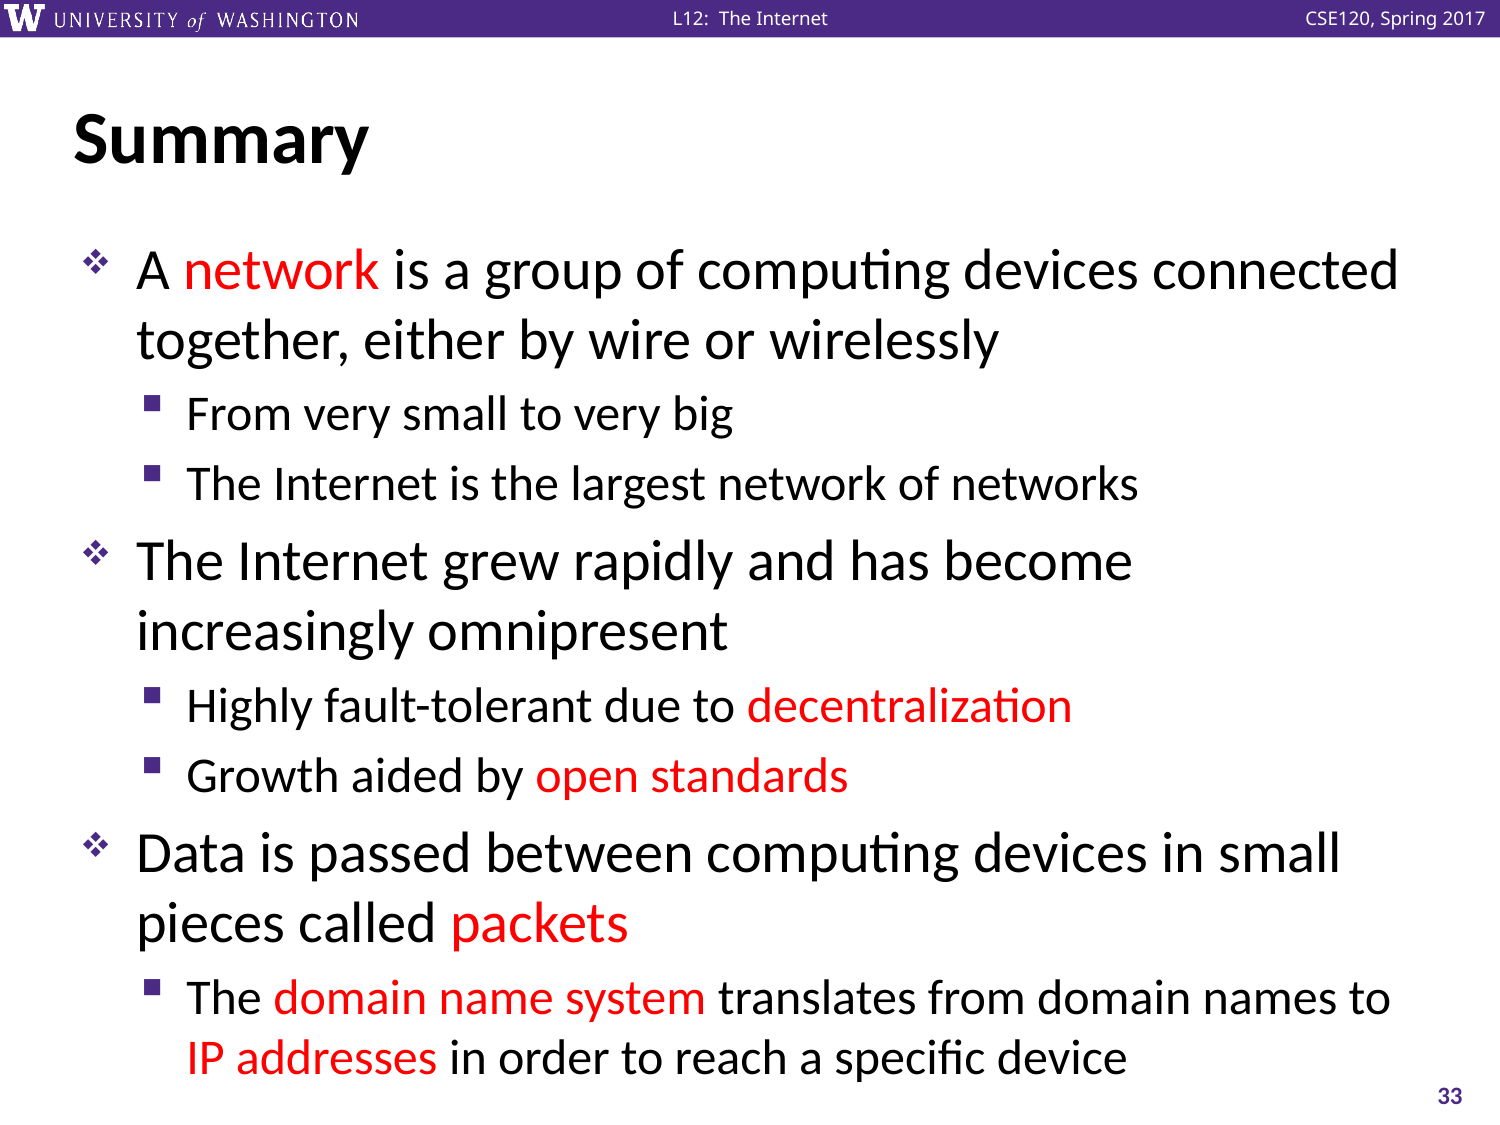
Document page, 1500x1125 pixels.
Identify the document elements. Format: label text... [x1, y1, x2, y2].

list A network is a group of computing devices connected together, either by wire or wirelessly From very small to very big The Internet is the largest network of networks The Internet grew rapidly and has become increasingly omnipresent Highly fault-tolerant due to decentralization Growth aided by open standards Data is passed between computing devices in small pieces called packets The domain name system translates from domain names to IP addresses in order to reach a specific device [64, 223, 1438, 1040]
title Summary [58, 71, 1438, 197]
slide_number 33 [1400, 1065, 1500, 1125]
picture [4, 4, 358, 32]
